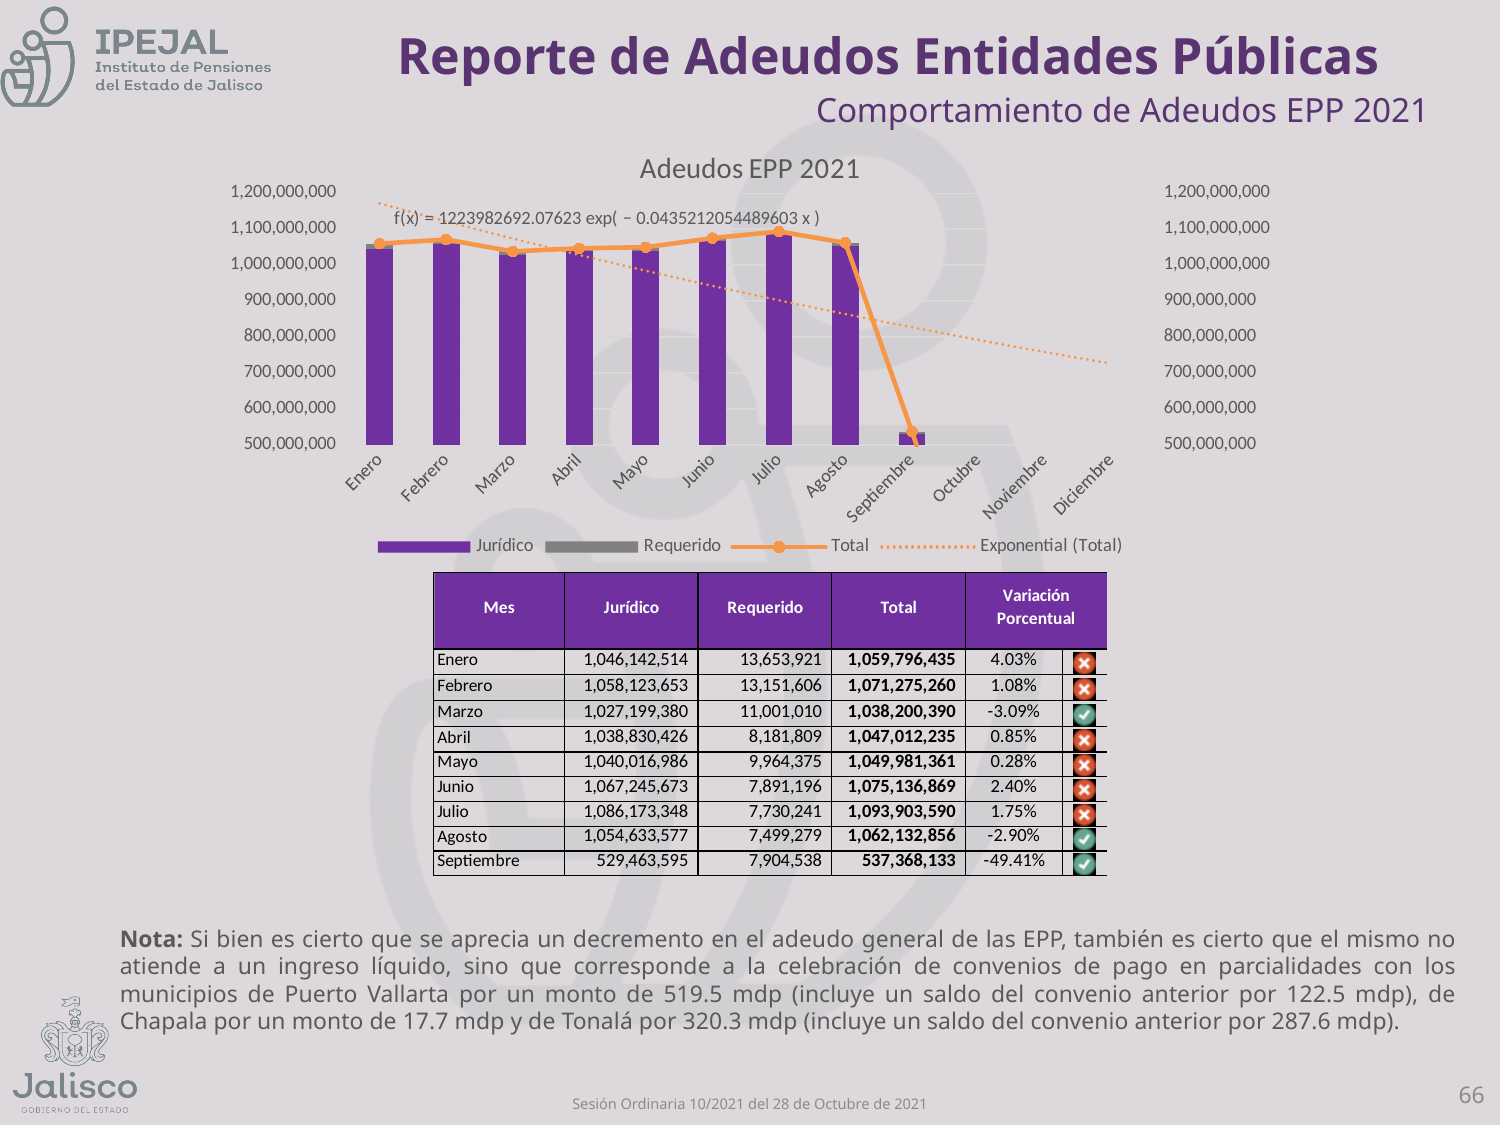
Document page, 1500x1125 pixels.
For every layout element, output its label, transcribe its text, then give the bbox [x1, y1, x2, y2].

picture [0, 6, 271, 107]
text_box Comportamiento de Adeudos EPP 2021 [801, 81, 1446, 137]
picture [0, 988, 166, 1125]
picture [432, 571, 1109, 877]
text_box Reporte de Adeudos Entidades Públicas [277, 23, 1500, 149]
chart [224, 130, 1276, 563]
footer Sesión Ordinaria 10/2021 del 28 de Octubre de 2021 [472, 1074, 1028, 1125]
text_box Nota: Si bien es cierto que se aprecia un decremento en el adeudo general de las EPP, también es cierto que el mismo no atiende a un ingreso líquido, sino que corresponde a la celebración de convenios de pago en parcialidades con los municipios de Puerto Vallarta por un monto de 519.5 mdp (incluye un saldo del convenio anterior por 122.5 mdp), de Chapala por un monto de 17.7 mdp y de Tonalá por 320.3 mdp (incluye un saldo del convenio anterior por 287.6 mdp). [104, 916, 1473, 1069]
slide_number 66 [1411, 1066, 1500, 1125]
